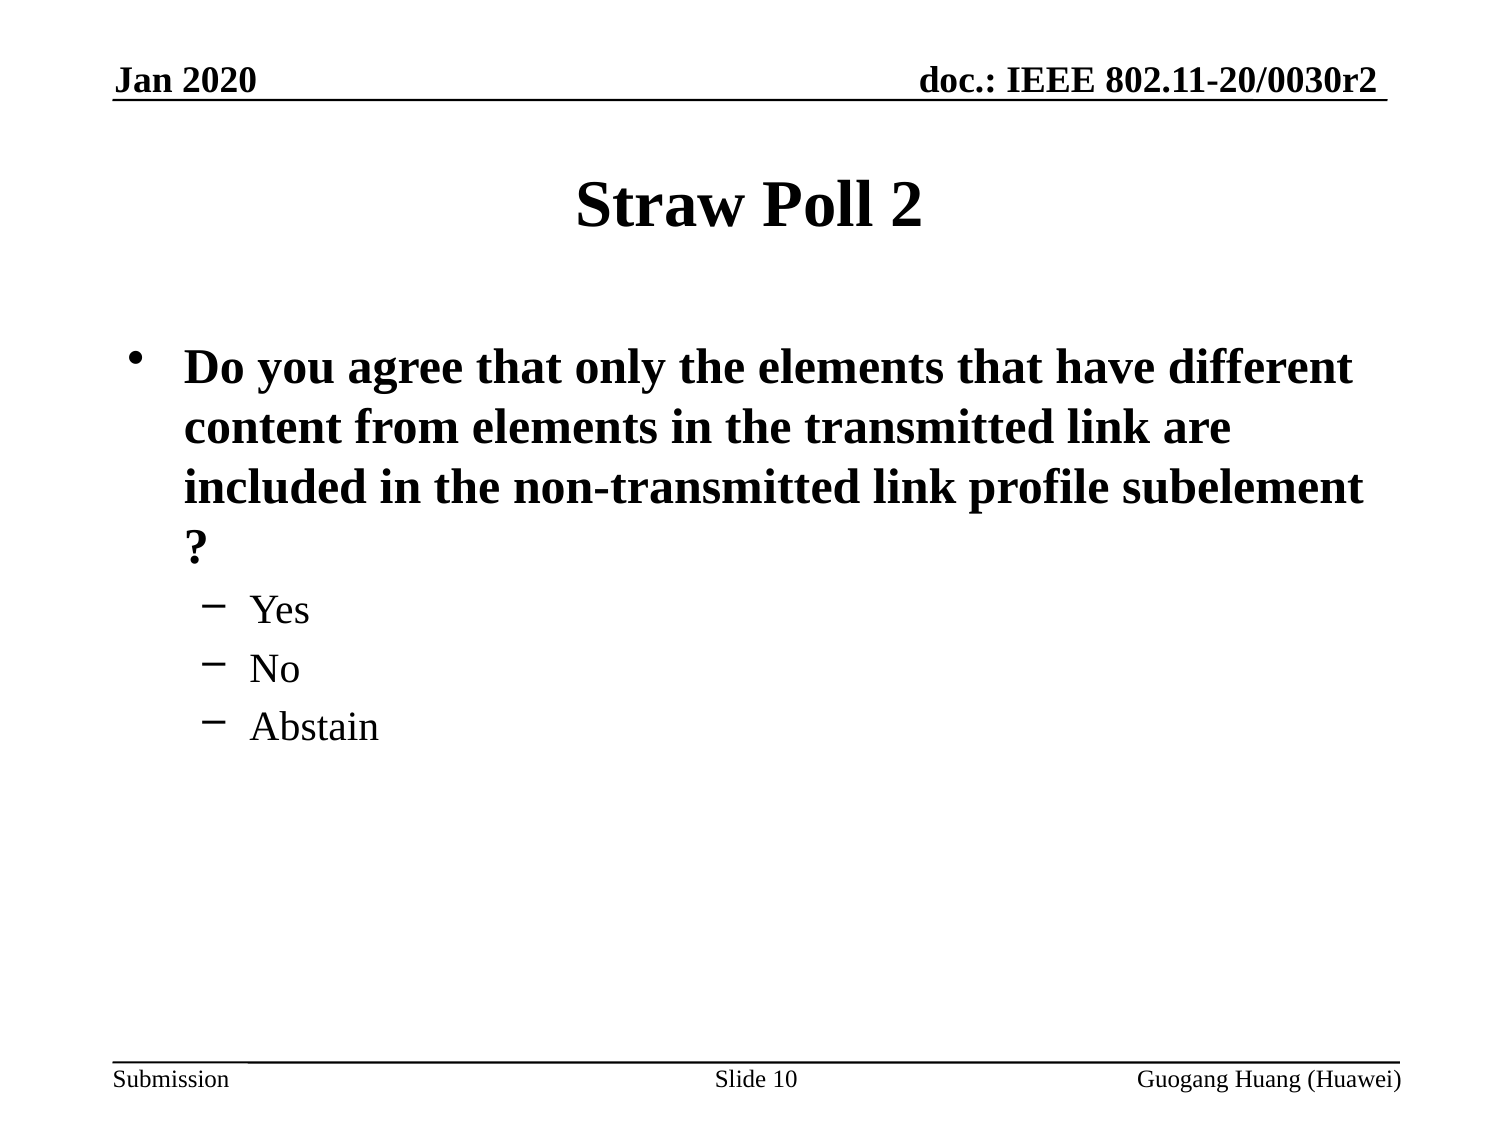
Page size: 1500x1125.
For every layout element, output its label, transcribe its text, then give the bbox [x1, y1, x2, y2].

list Do you agree that only the elements that have different content from elements in the transmitted link are included in the non-transmitted link profile subelement ? Yes No Abstain [112, 326, 1388, 1002]
footer Guogang Huang (Huawei) [1133, 1061, 1402, 1093]
slide_number Slide 10 [712, 1061, 800, 1093]
text_box Straw Poll 2 [112, 112, 1388, 288]
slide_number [114, 54, 259, 101]
